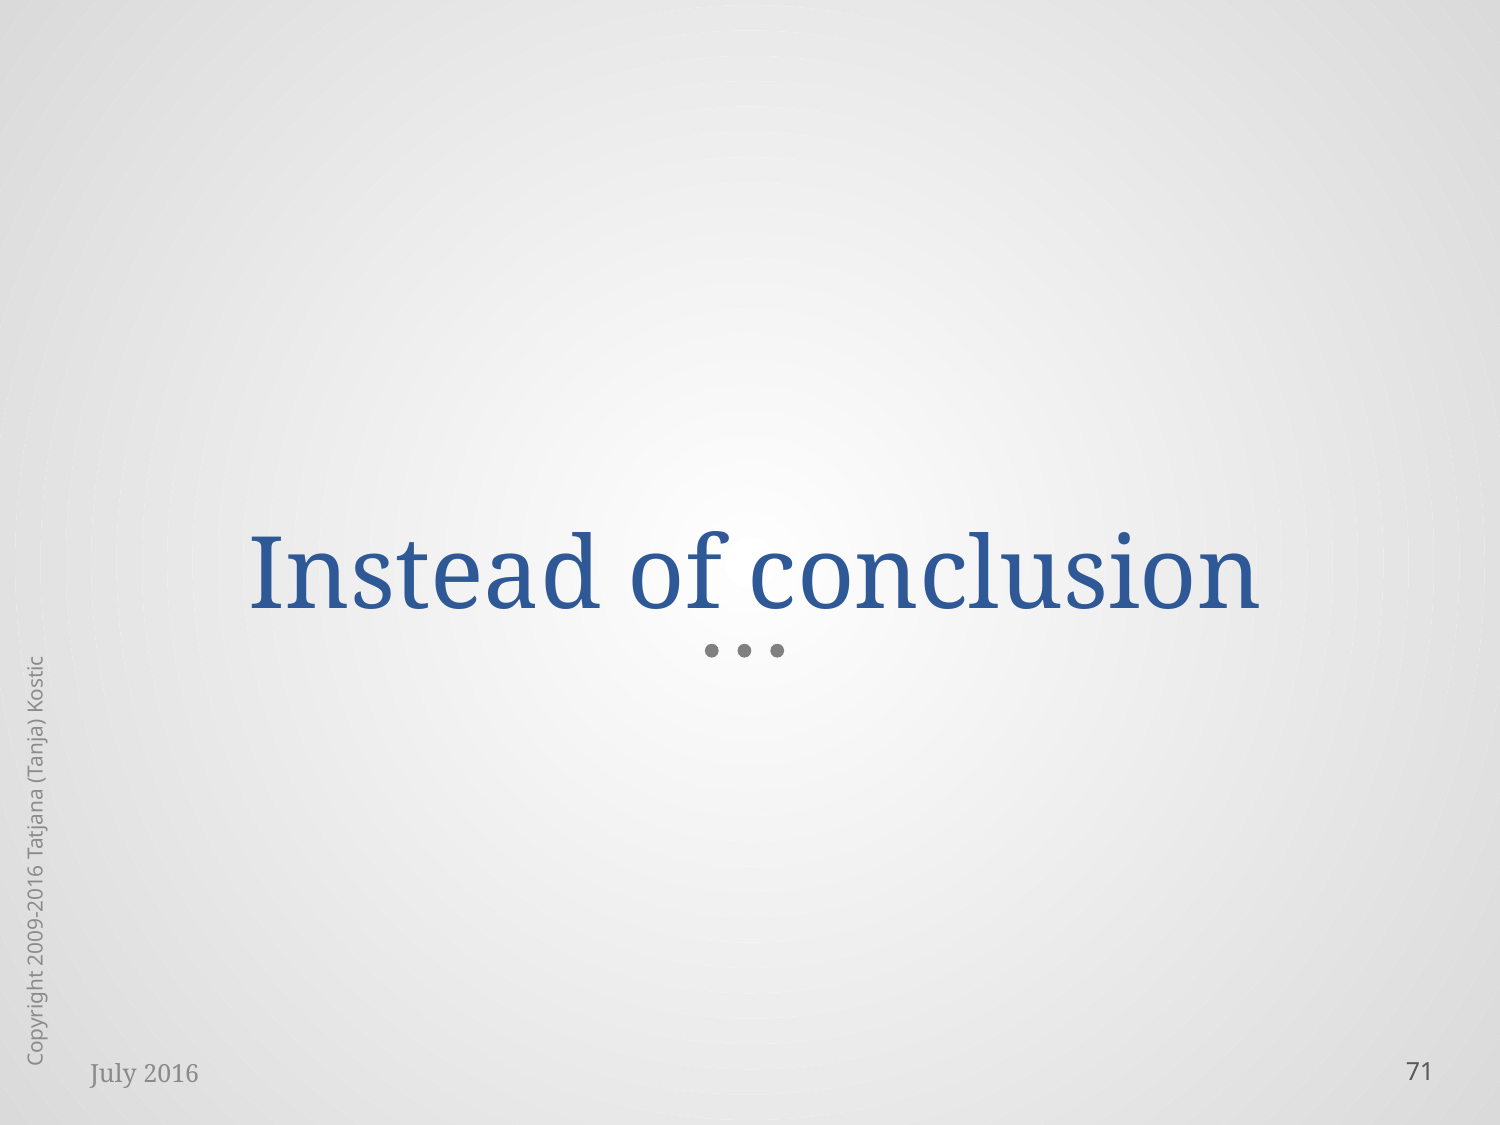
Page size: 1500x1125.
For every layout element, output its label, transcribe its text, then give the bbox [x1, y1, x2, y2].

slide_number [75, 1042, 313, 1103]
slide_number 71 [1401, 1042, 1494, 1103]
footer Copyright 2009-2016 Tatjana (Tanja) Kostic [18, 621, 54, 1101]
title Instead of conclusion [118, 224, 1394, 636]
